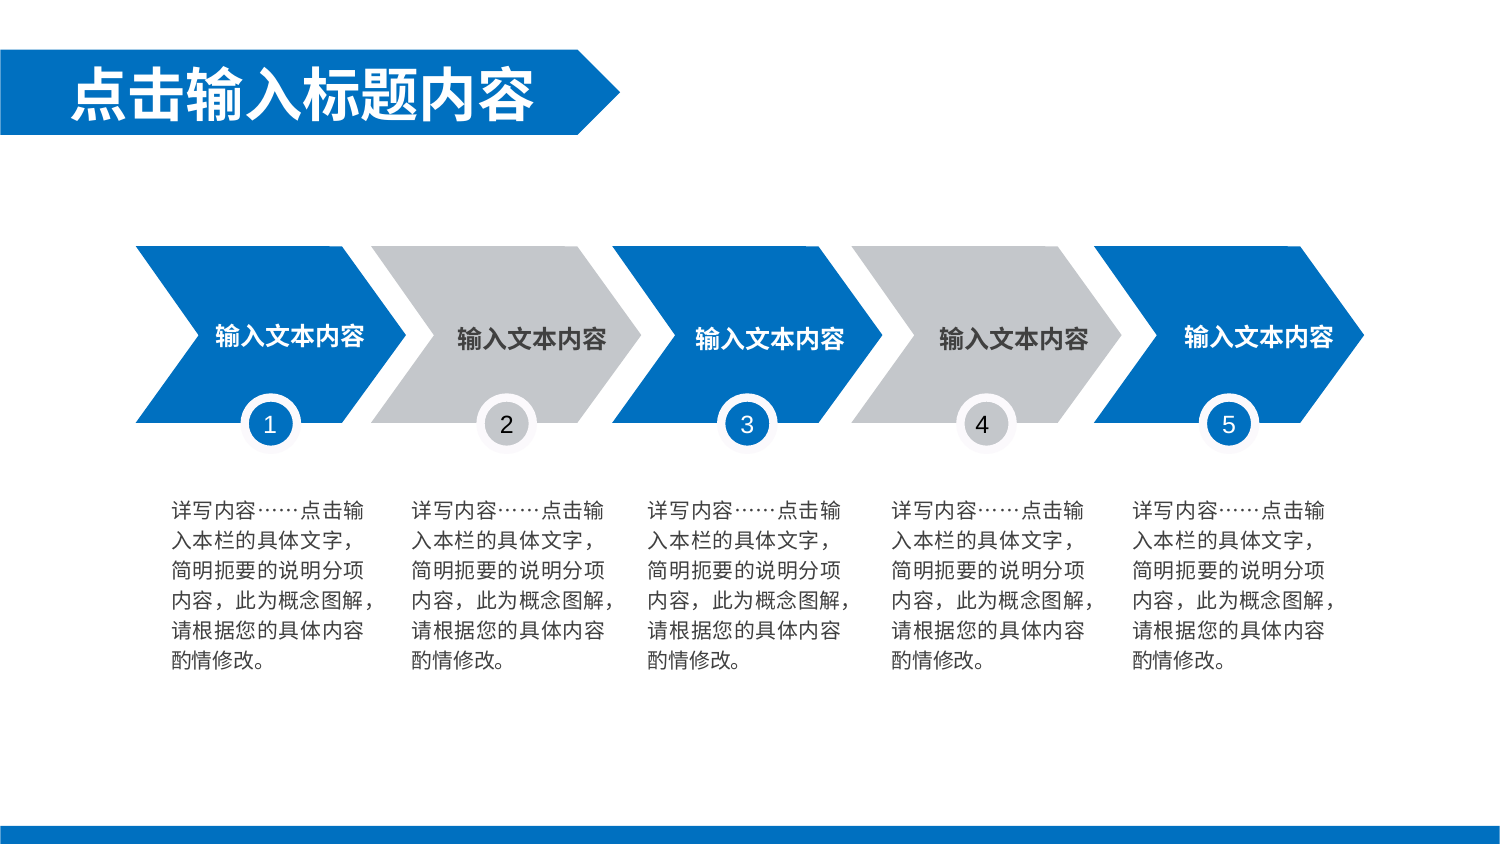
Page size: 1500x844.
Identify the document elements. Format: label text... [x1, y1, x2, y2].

text_box 点击输入标题内容 [54, 51, 551, 136]
text_box 详写内容……点击输入本栏的具体文字，简明扼要的说明分项内容，此为概念图解，请根据您的具体内容酌情修改。 [171, 492, 365, 673]
text_box 详写内容……点击输入本栏的具体文字，简明扼要的说明分项内容，此为概念图解，请根据您的具体内容酌情修改。 [411, 492, 605, 673]
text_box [851, 245, 1092, 423]
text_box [480, 397, 534, 451]
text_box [1093, 245, 1365, 423]
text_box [244, 397, 298, 451]
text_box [370, 245, 610, 423]
text_box 详写内容……点击输入本栏的具体文字，简明扼要的说明分项内容，此为概念图解，请根据您的具体内容酌情修改。 [891, 492, 1085, 673]
text_box [0, 47, 623, 137]
text_box [0, 824, 1500, 844]
text_box 详写内容……点击输入本栏的具体文字，简明扼要的说明分项内容，此为概念图解，请根据您的具体内容酌情修改。 [1132, 492, 1326, 673]
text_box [135, 245, 369, 423]
text_box 详写内容……点击输入本栏的具体文字，简明扼要的说明分项内容，此为概念图解，请根据您的具体内容酌情修改。 [647, 492, 842, 673]
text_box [611, 245, 850, 423]
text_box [960, 397, 1013, 451]
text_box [1202, 397, 1256, 451]
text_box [720, 397, 774, 451]
